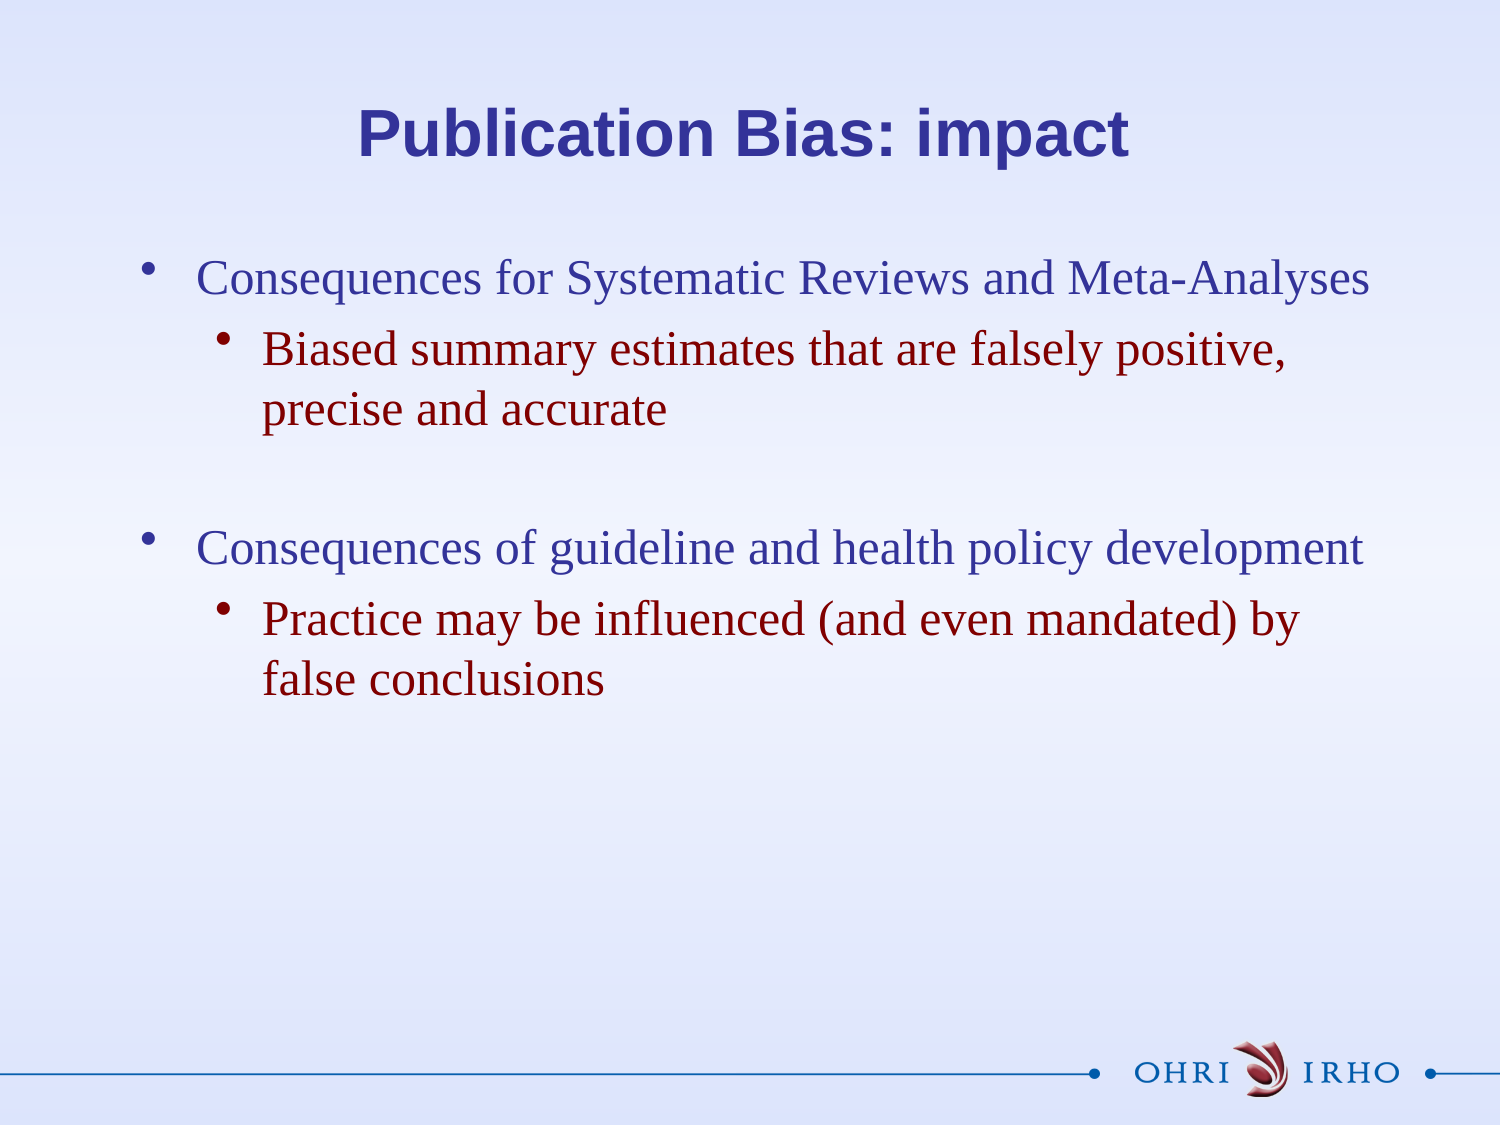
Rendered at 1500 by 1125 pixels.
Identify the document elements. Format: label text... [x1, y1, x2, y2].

list Consequences for Systematic Reviews and Meta-Analyses Biased summary estimates that are falsely positive, precise and accurate Consequences of guideline and health policy development Practice may be influenced (and even mandated) by false conclusions [125, 237, 1400, 957]
title Publication Bias: impact [82, 35, 1407, 224]
picture [0, 0, 1500, 1125]
